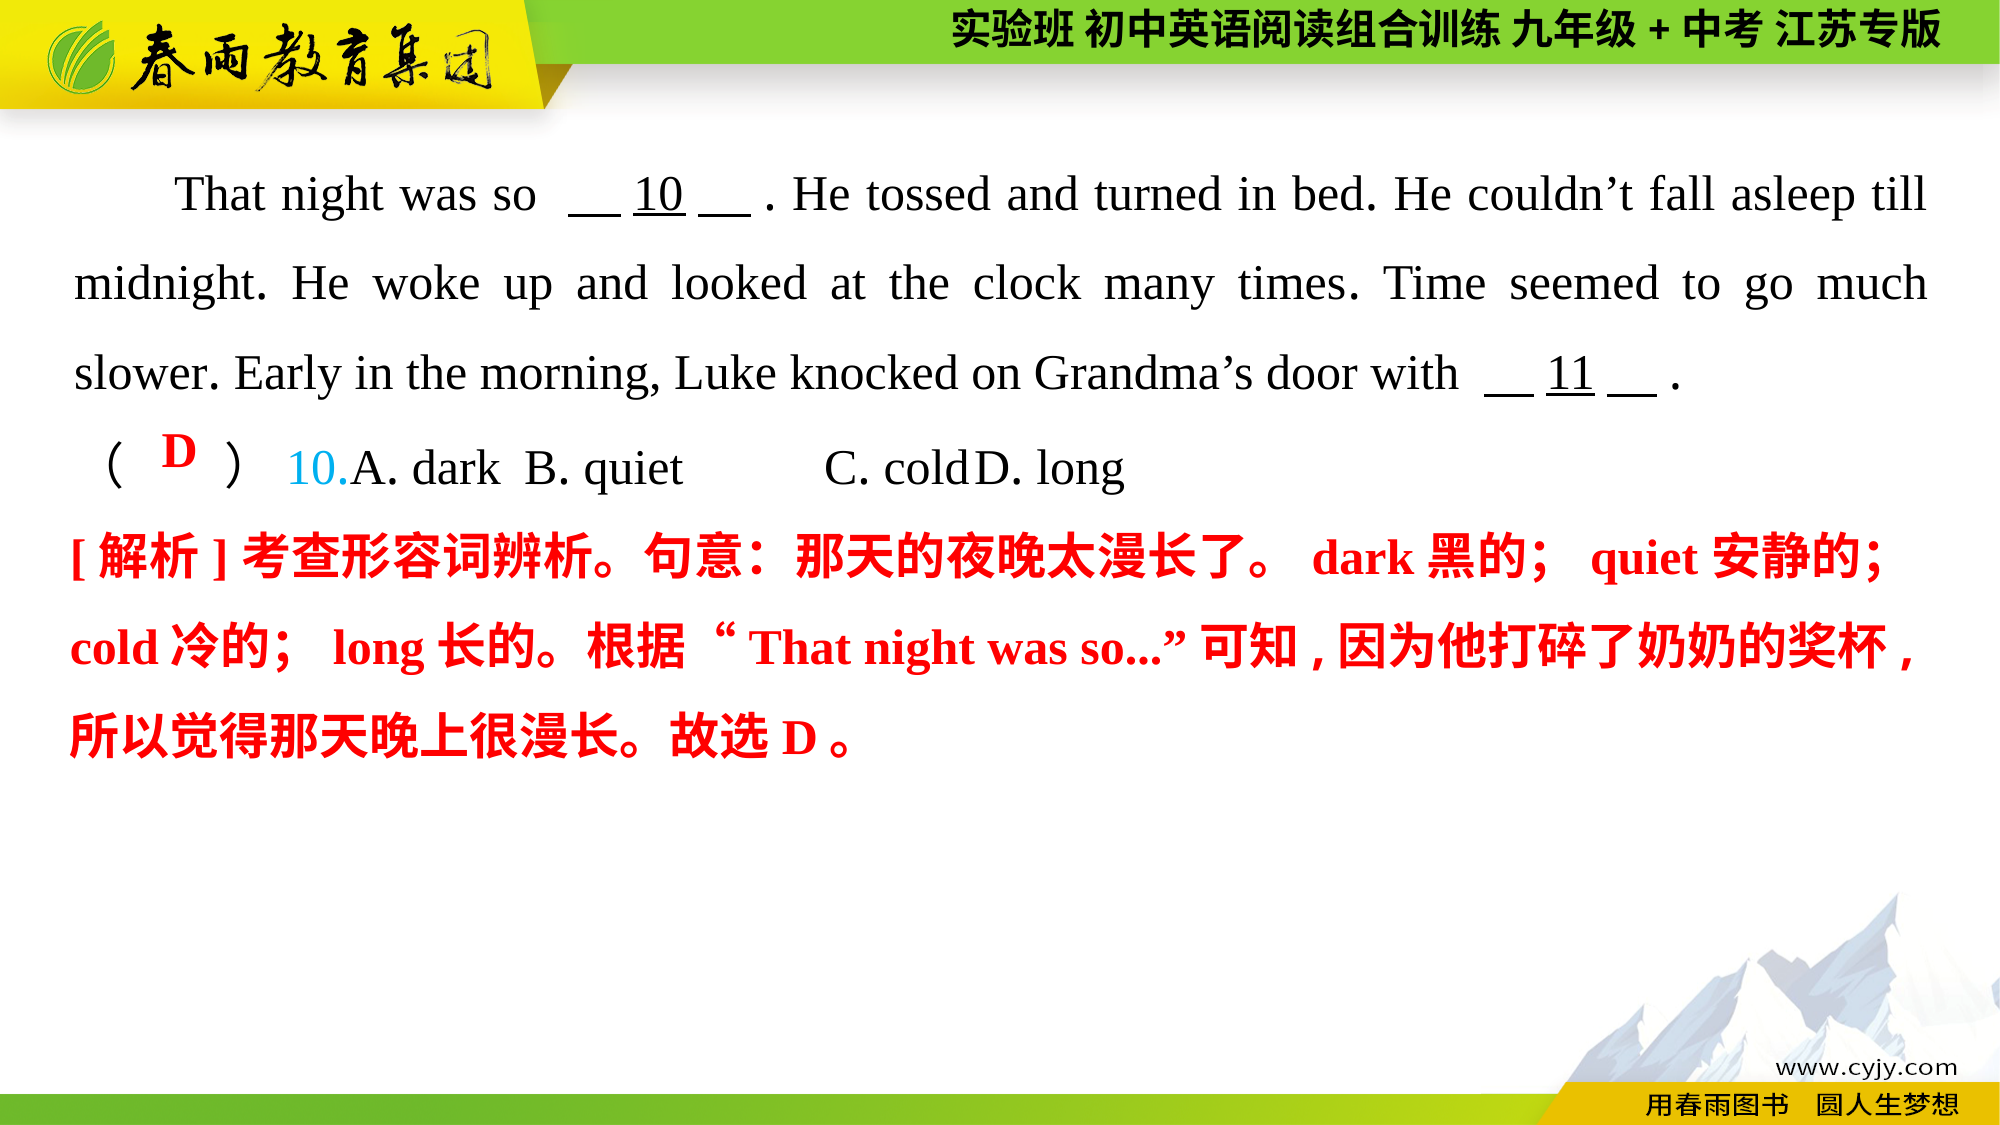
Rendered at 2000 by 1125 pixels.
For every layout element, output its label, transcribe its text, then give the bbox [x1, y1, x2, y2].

picture [0, 0, 2000, 1125]
text_box （ ）10.A. dark B. quiet C. cold D. long [59, 397, 1944, 502]
text_box D [146, 410, 213, 486]
list That night was so 10 . He tossed and turned in bed. He couldn’t fall asleep till midnight. He woke up and looked at the clock many times. Time seemed to go much slower. Early in the morning, Luke knocked on Grandma’s door with 11 . [59, 122, 1944, 397]
text_box [解析]考查形容词辨析。句意：那天的夜晚太漫长了。dark黑的；quiet安静的；cold冷的；long长的。根据“That night was so...”可知,因为他打碎了奶奶的奖杯,所以觉得那天晚上很漫长。故选D。 [54, 486, 1939, 772]
